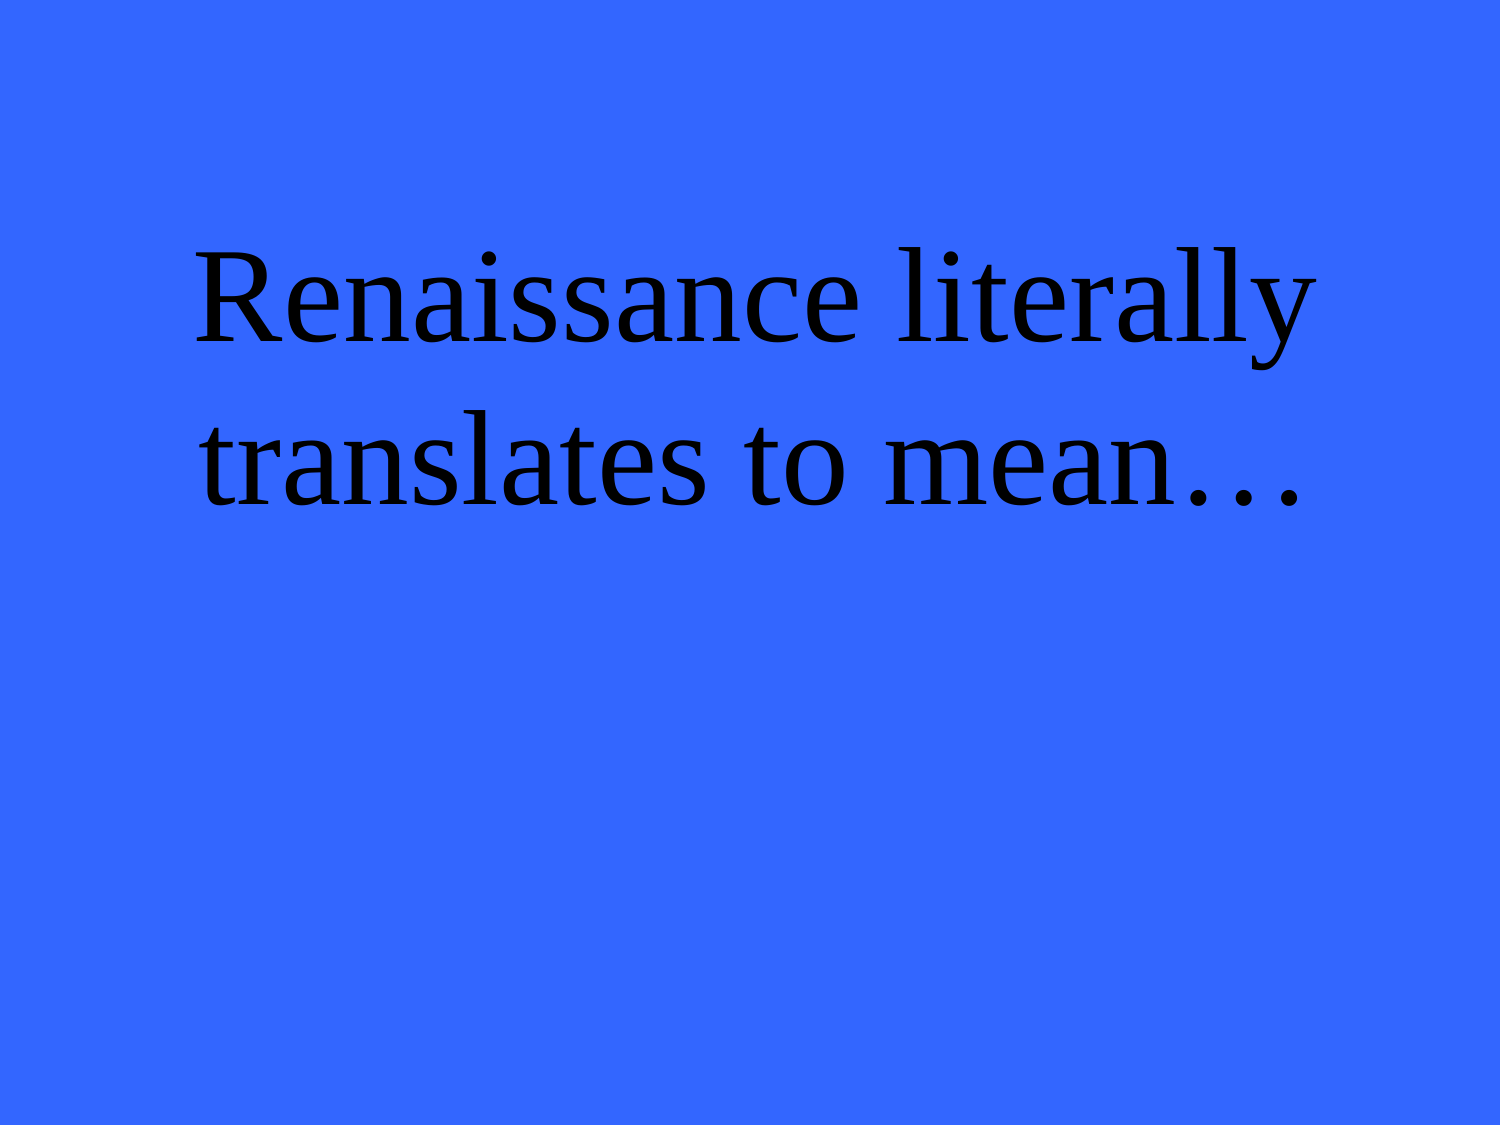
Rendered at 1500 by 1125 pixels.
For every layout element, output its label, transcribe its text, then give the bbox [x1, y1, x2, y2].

text_box Renaissance literally translates to mean… [112, 149, 1400, 588]
